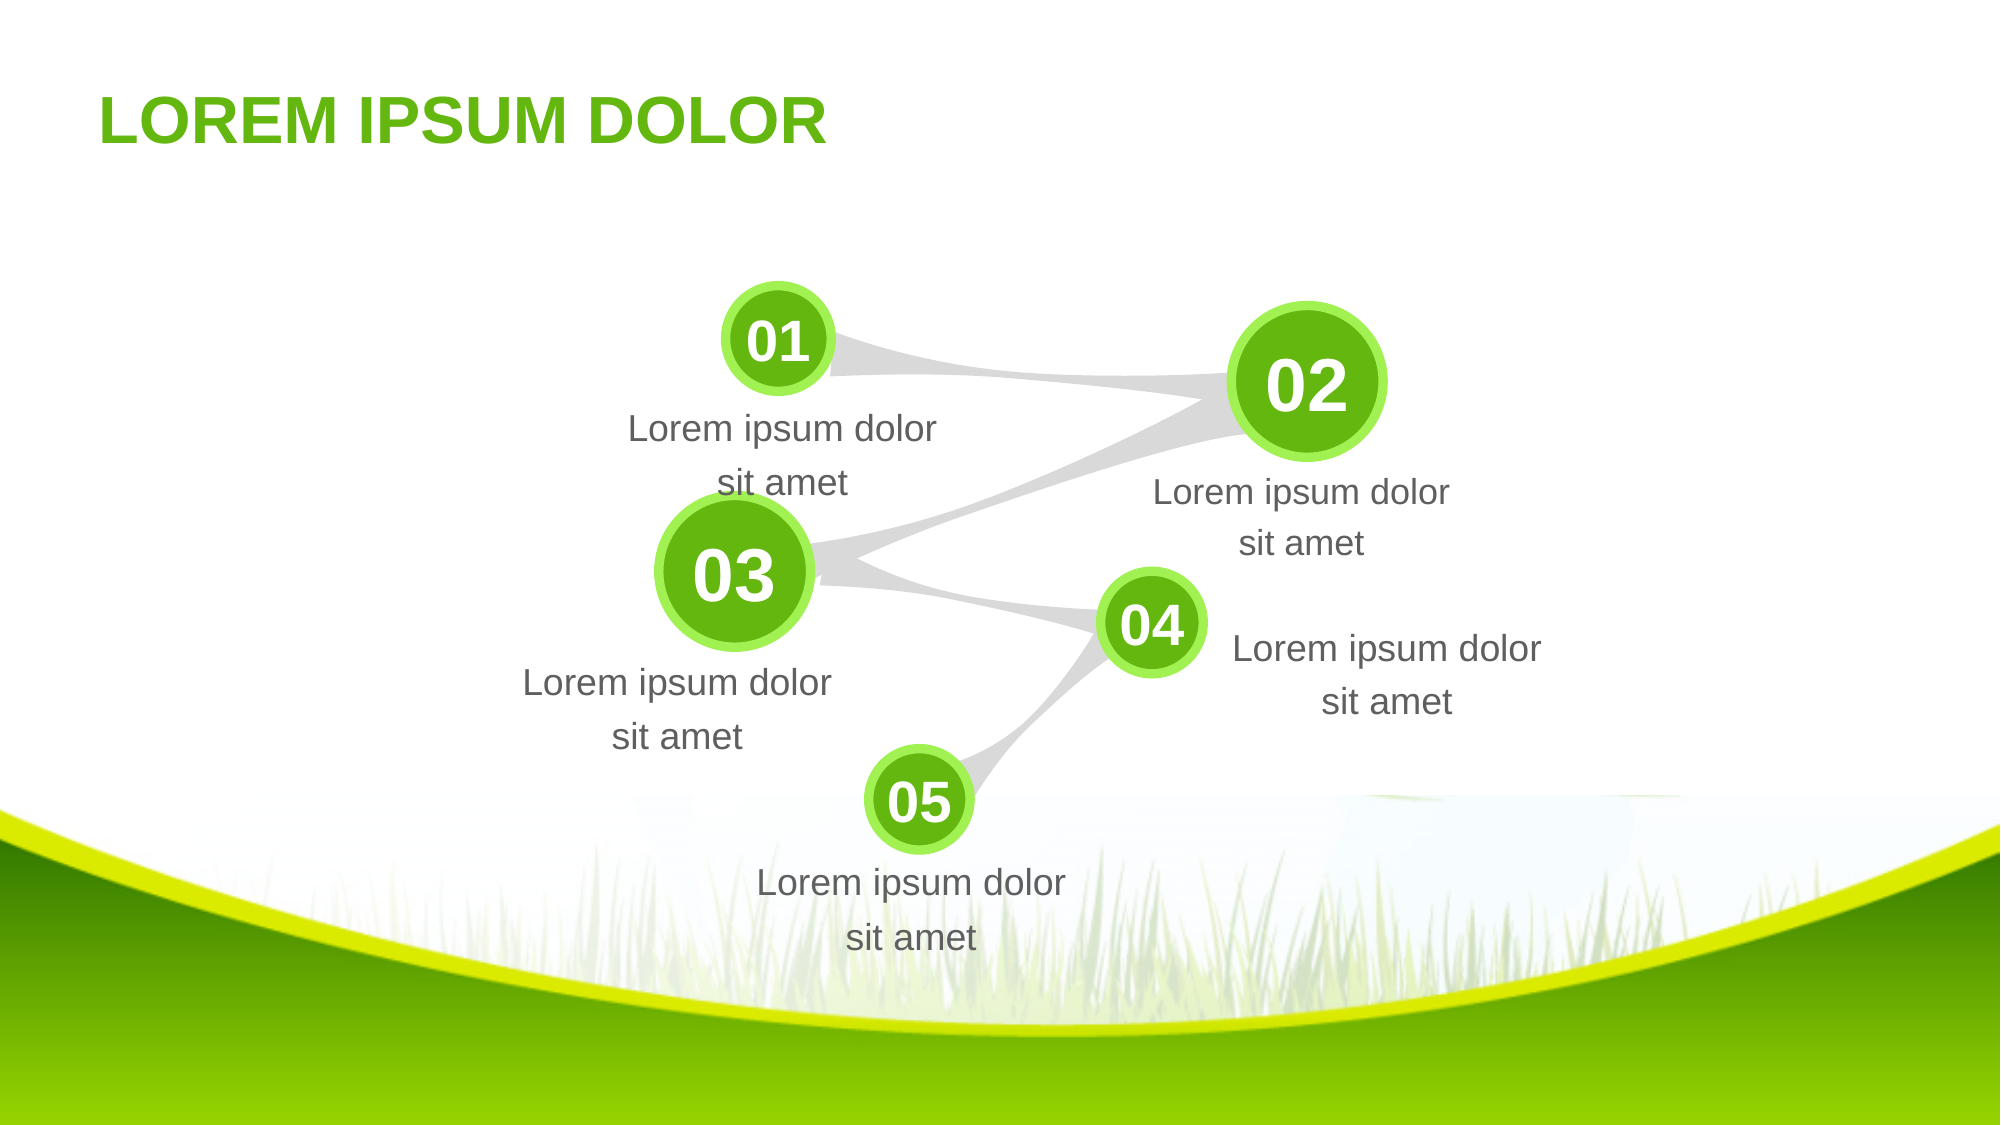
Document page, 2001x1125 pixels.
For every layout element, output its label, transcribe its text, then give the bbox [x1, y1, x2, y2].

text_box [830, 331, 1231, 400]
text_box 02 [1231, 305, 1384, 458]
picture [0, 795, 2000, 1125]
text_box Lorem ipsum dolor sit amet [1219, 605, 1555, 732]
text_box 04 [1100, 571, 1204, 674]
text_box 01 [725, 285, 832, 392]
text_box [866, 754, 902, 848]
text_box Lorem ipsum dolor sit amet [516, 647, 839, 759]
text_box 03 [658, 505, 811, 647]
text_box Lorem ipsum dolor sit amet [1140, 459, 1463, 564]
text_box 05 [868, 748, 971, 848]
text_box [819, 559, 1102, 637]
text_box [806, 382, 1251, 580]
text_box Lorem ipsum dolor sit amet [621, 393, 944, 505]
text_box LOREM IPSUM DOLOR [83, 51, 1269, 166]
text_box [955, 634, 1113, 798]
text_box Lorem ipsum dolor sit amet [750, 848, 1073, 959]
